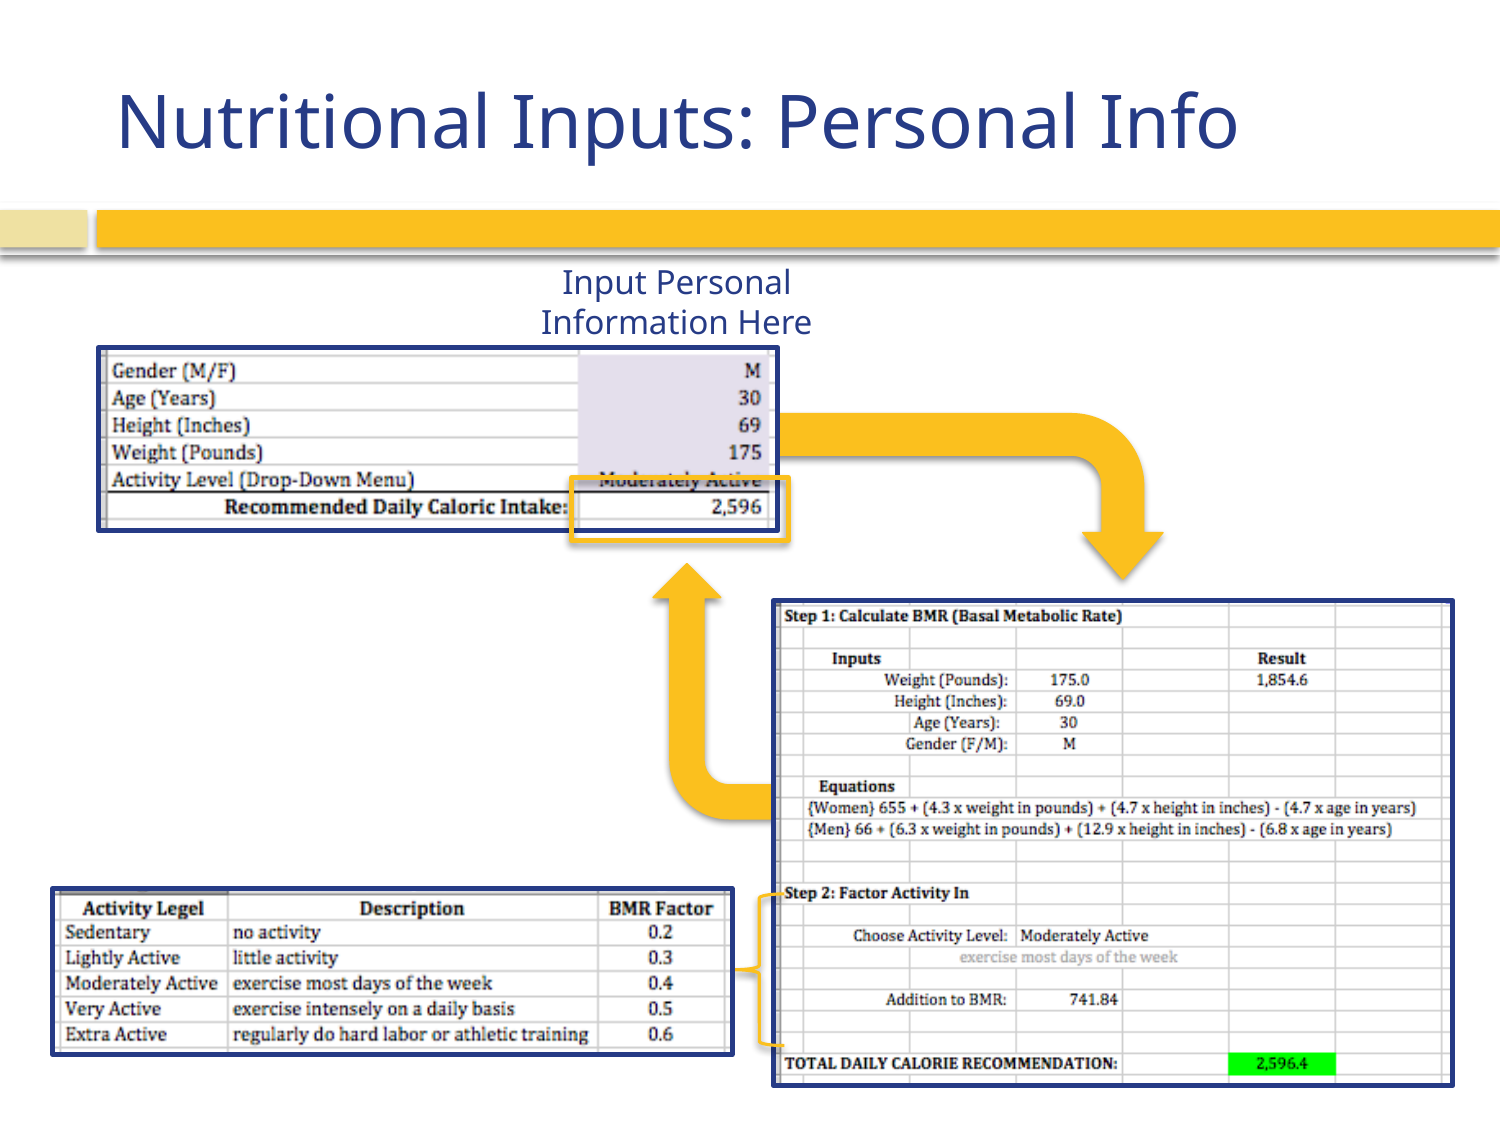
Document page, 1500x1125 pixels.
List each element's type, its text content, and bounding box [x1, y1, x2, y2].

text_box [571, 477, 789, 542]
text_box Input Personal Information Here [526, 253, 828, 349]
text_box [735, 893, 769, 1047]
picture [54, 890, 731, 1053]
picture [100, 349, 776, 529]
picture [775, 602, 1451, 1084]
title Nutritional Inputs: Personal Info [100, 37, 1438, 200]
text_box [781, 412, 1164, 580]
text_box [652, 563, 769, 820]
